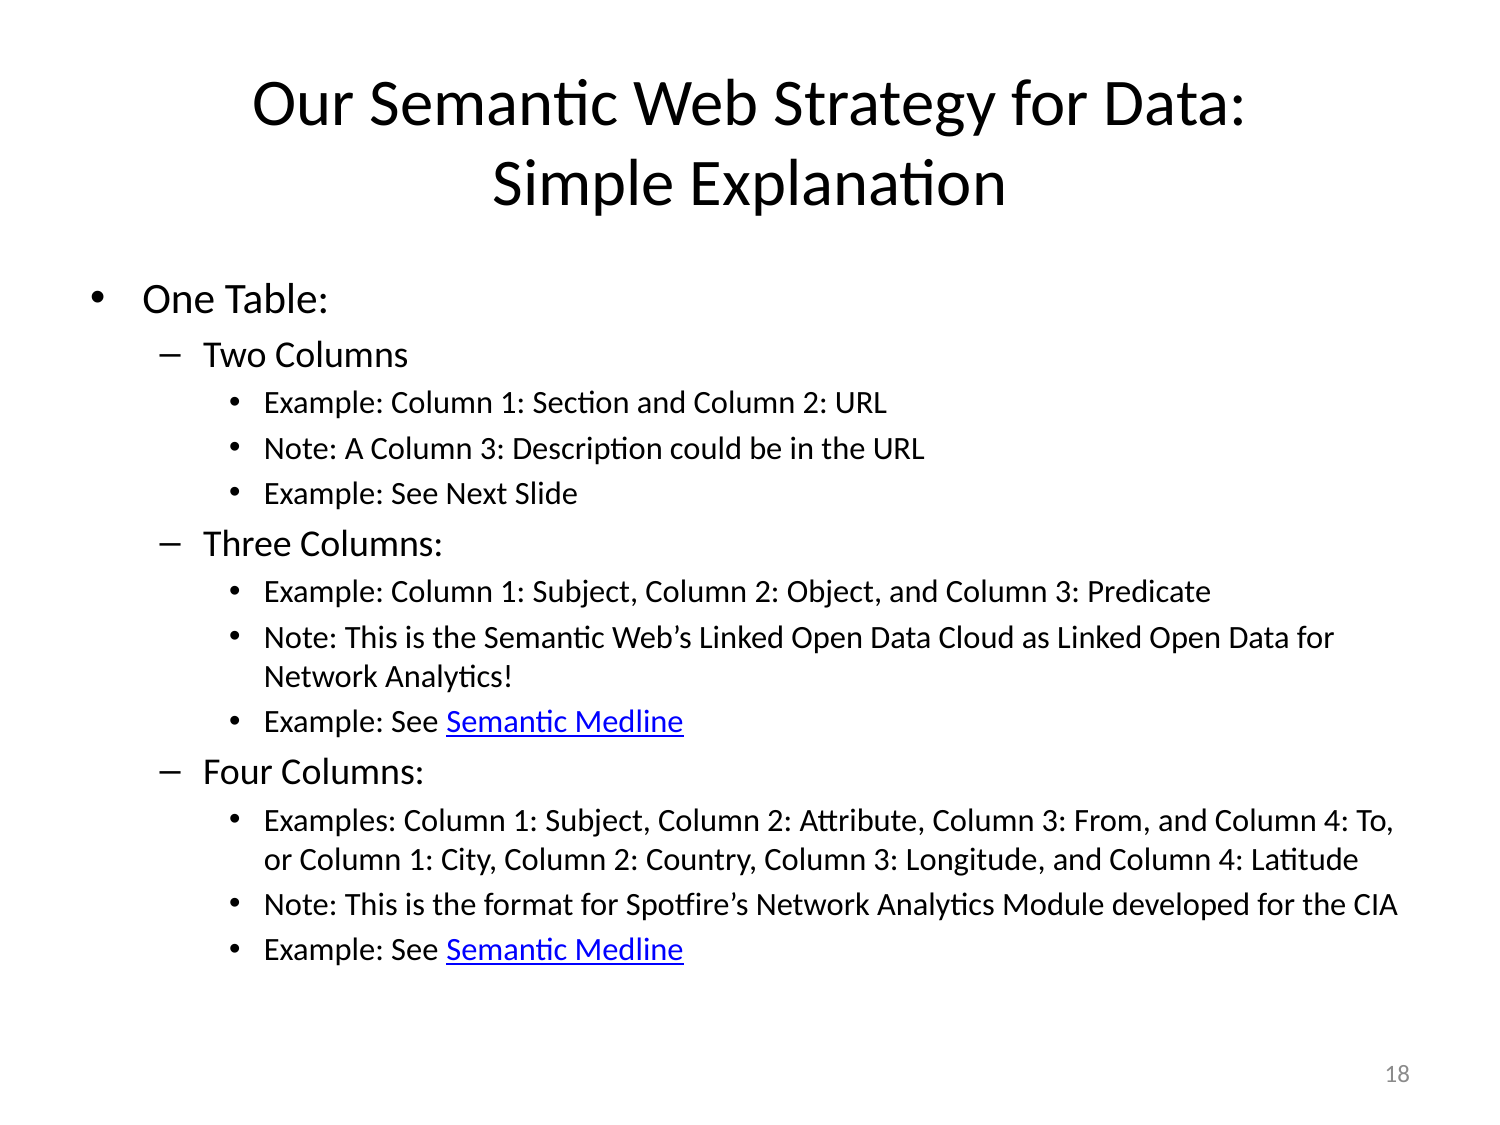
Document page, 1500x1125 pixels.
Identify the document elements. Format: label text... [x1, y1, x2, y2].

list One Table: Two Columns Example: Column 1: Section and Column 2: URL Note: A Column 3: Description could be in the URL Example: See Next Slide Three Columns: Example: Column 1: Subject, Column 2: Object, and Column 3: Predicate Note: This is the Semantic Web’s Linked Open Data Cloud as Linked Open Data for Network Analytics! Example: See Semantic Medline Four Columns: Examples: Column 1: Subject, Column 2: Attribute, Column 3: From, and Column 4: To, or Column 1: City, Column 2: Country, Column 3: Longitude, and Column 4: Latitude Note: This is the format for Spotfire’s Network Analytics Module developed for the CIA Example: See Semantic Medline [75, 262, 1425, 1005]
slide_number 18 [1074, 1042, 1425, 1103]
title Our Semantic Web Strategy for Data: Simple Explanation [75, 45, 1425, 233]
